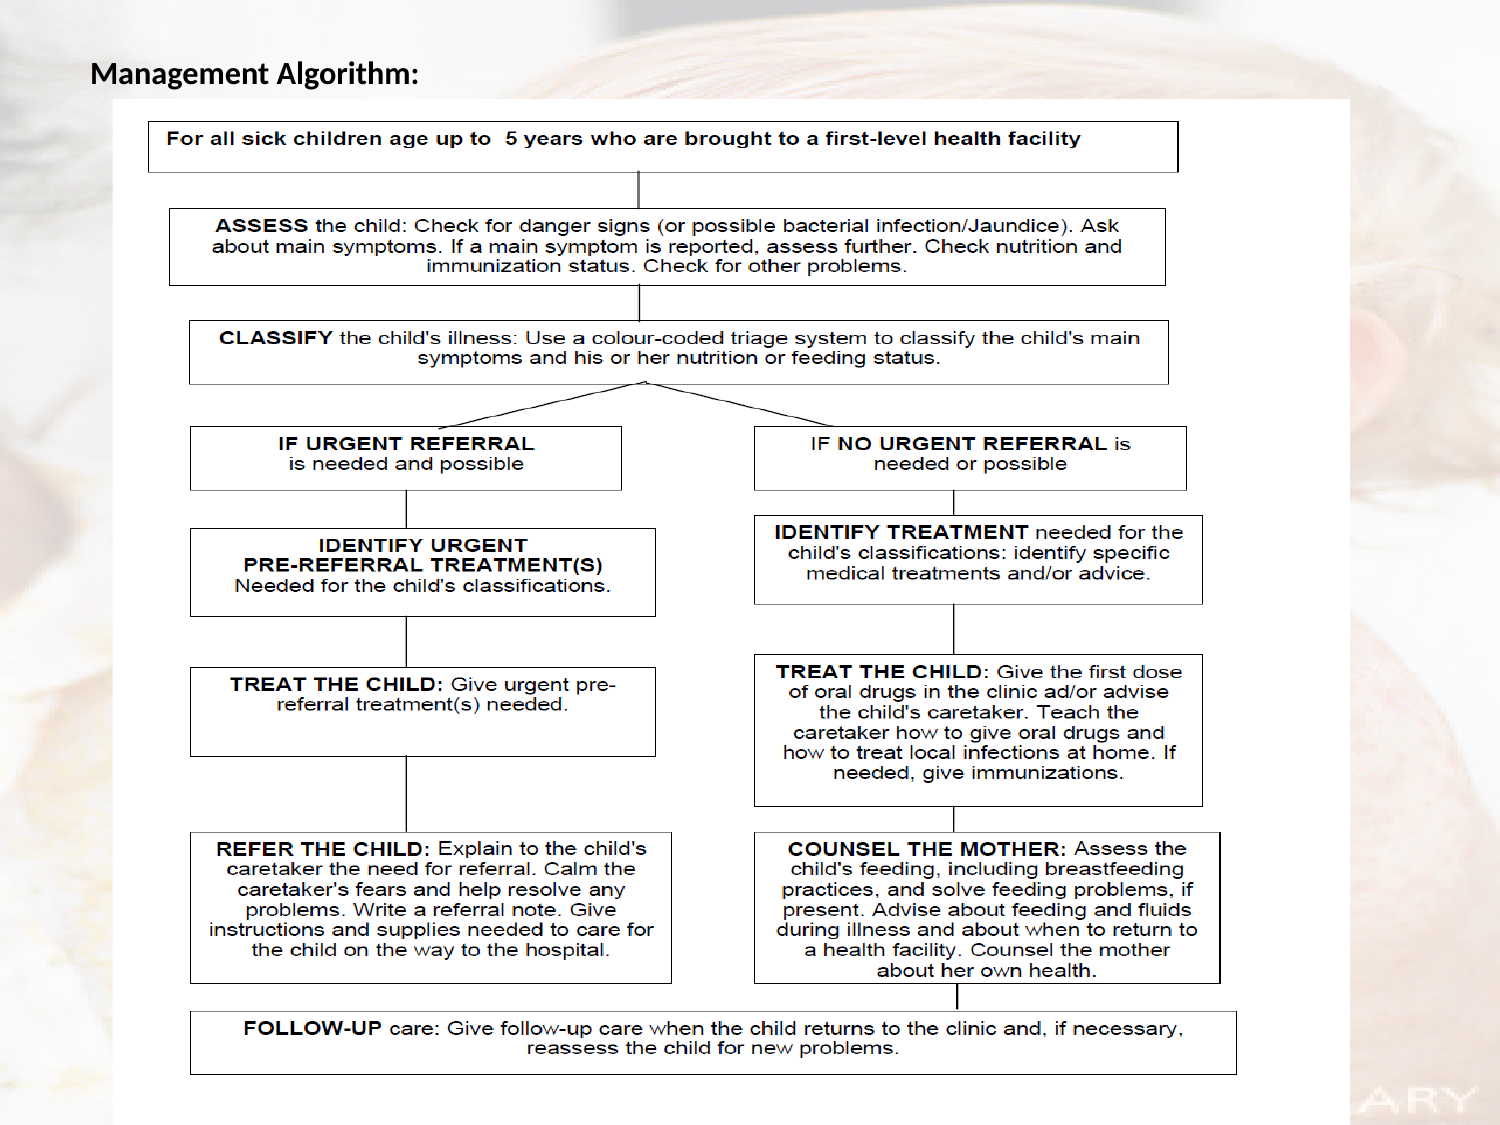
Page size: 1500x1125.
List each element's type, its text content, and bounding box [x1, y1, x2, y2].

title Management Algorithm: [75, 45, 1425, 138]
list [112, 99, 1351, 1125]
